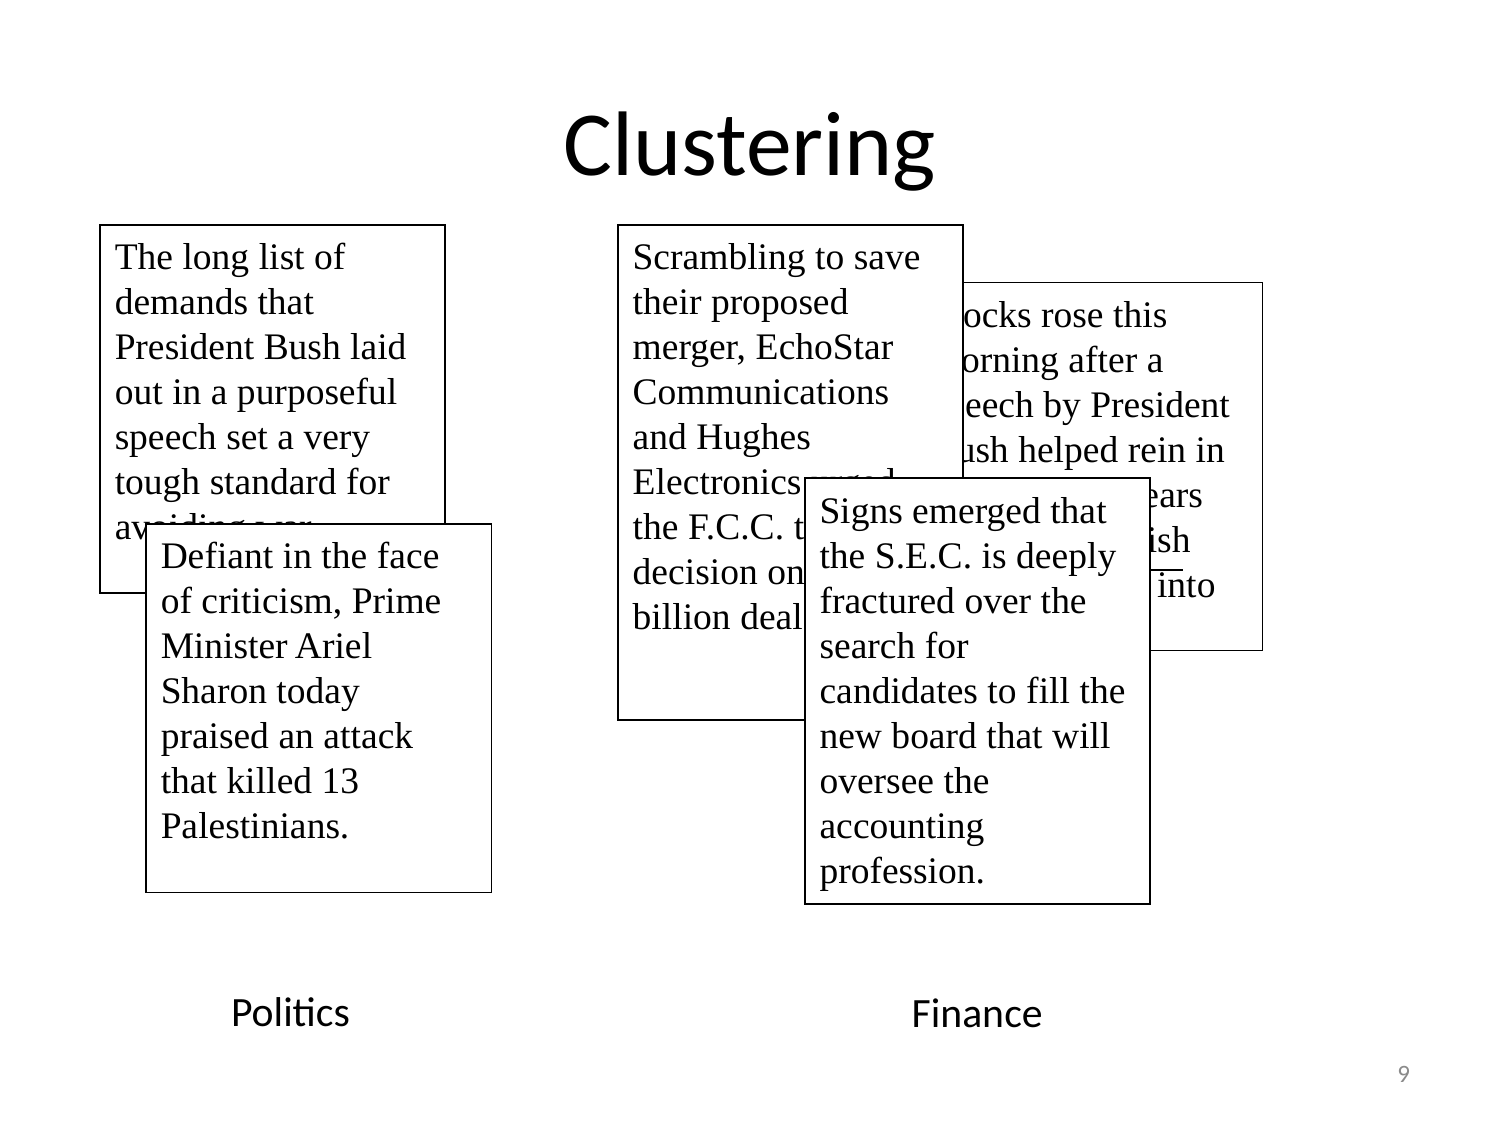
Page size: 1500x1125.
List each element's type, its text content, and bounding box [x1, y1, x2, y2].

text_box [99, 224, 1263, 905]
text_box Finance [896, 978, 1058, 1044]
text_box Politics [216, 977, 365, 1043]
slide_number 9 [1074, 1042, 1425, 1103]
title Clustering [75, 45, 1425, 233]
